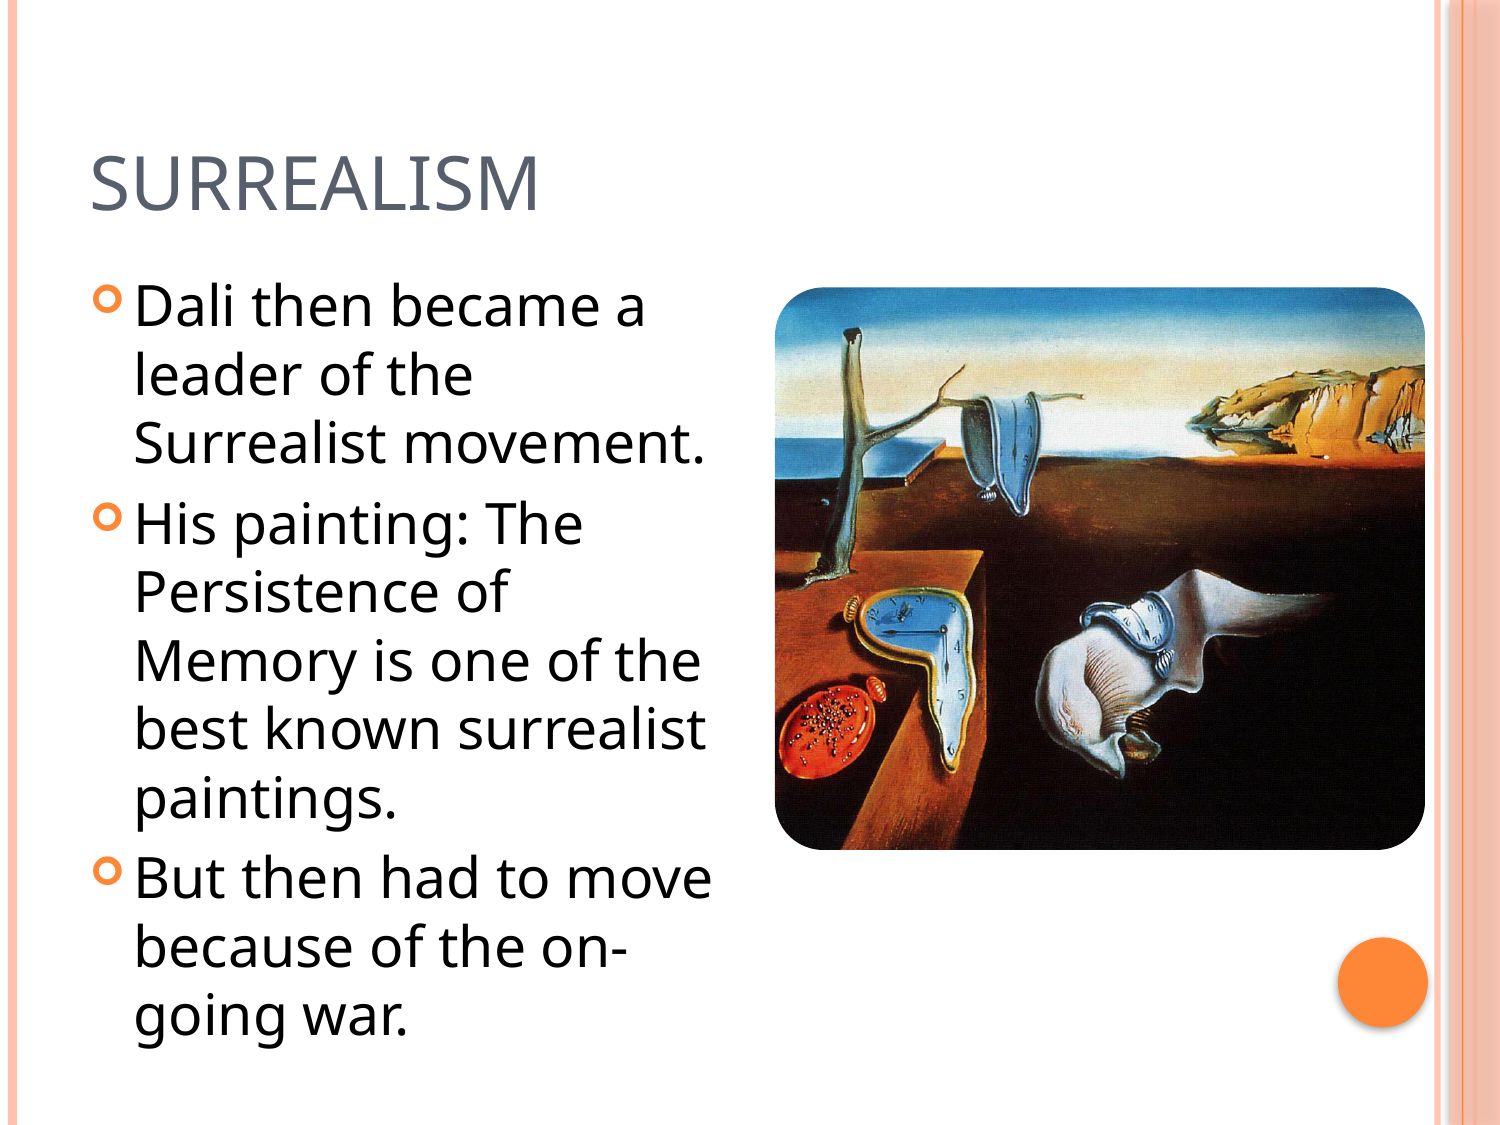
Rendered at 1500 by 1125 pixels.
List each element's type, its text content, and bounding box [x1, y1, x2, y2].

list Dali then became a leader of the Surrealist movement. His painting: The Persistence of Memory is one of the best known surrealist paintings. But then had to move because of the on-going war. [75, 262, 750, 1062]
picture [774, 286, 1426, 851]
title Surrealism [75, 45, 1300, 233]
